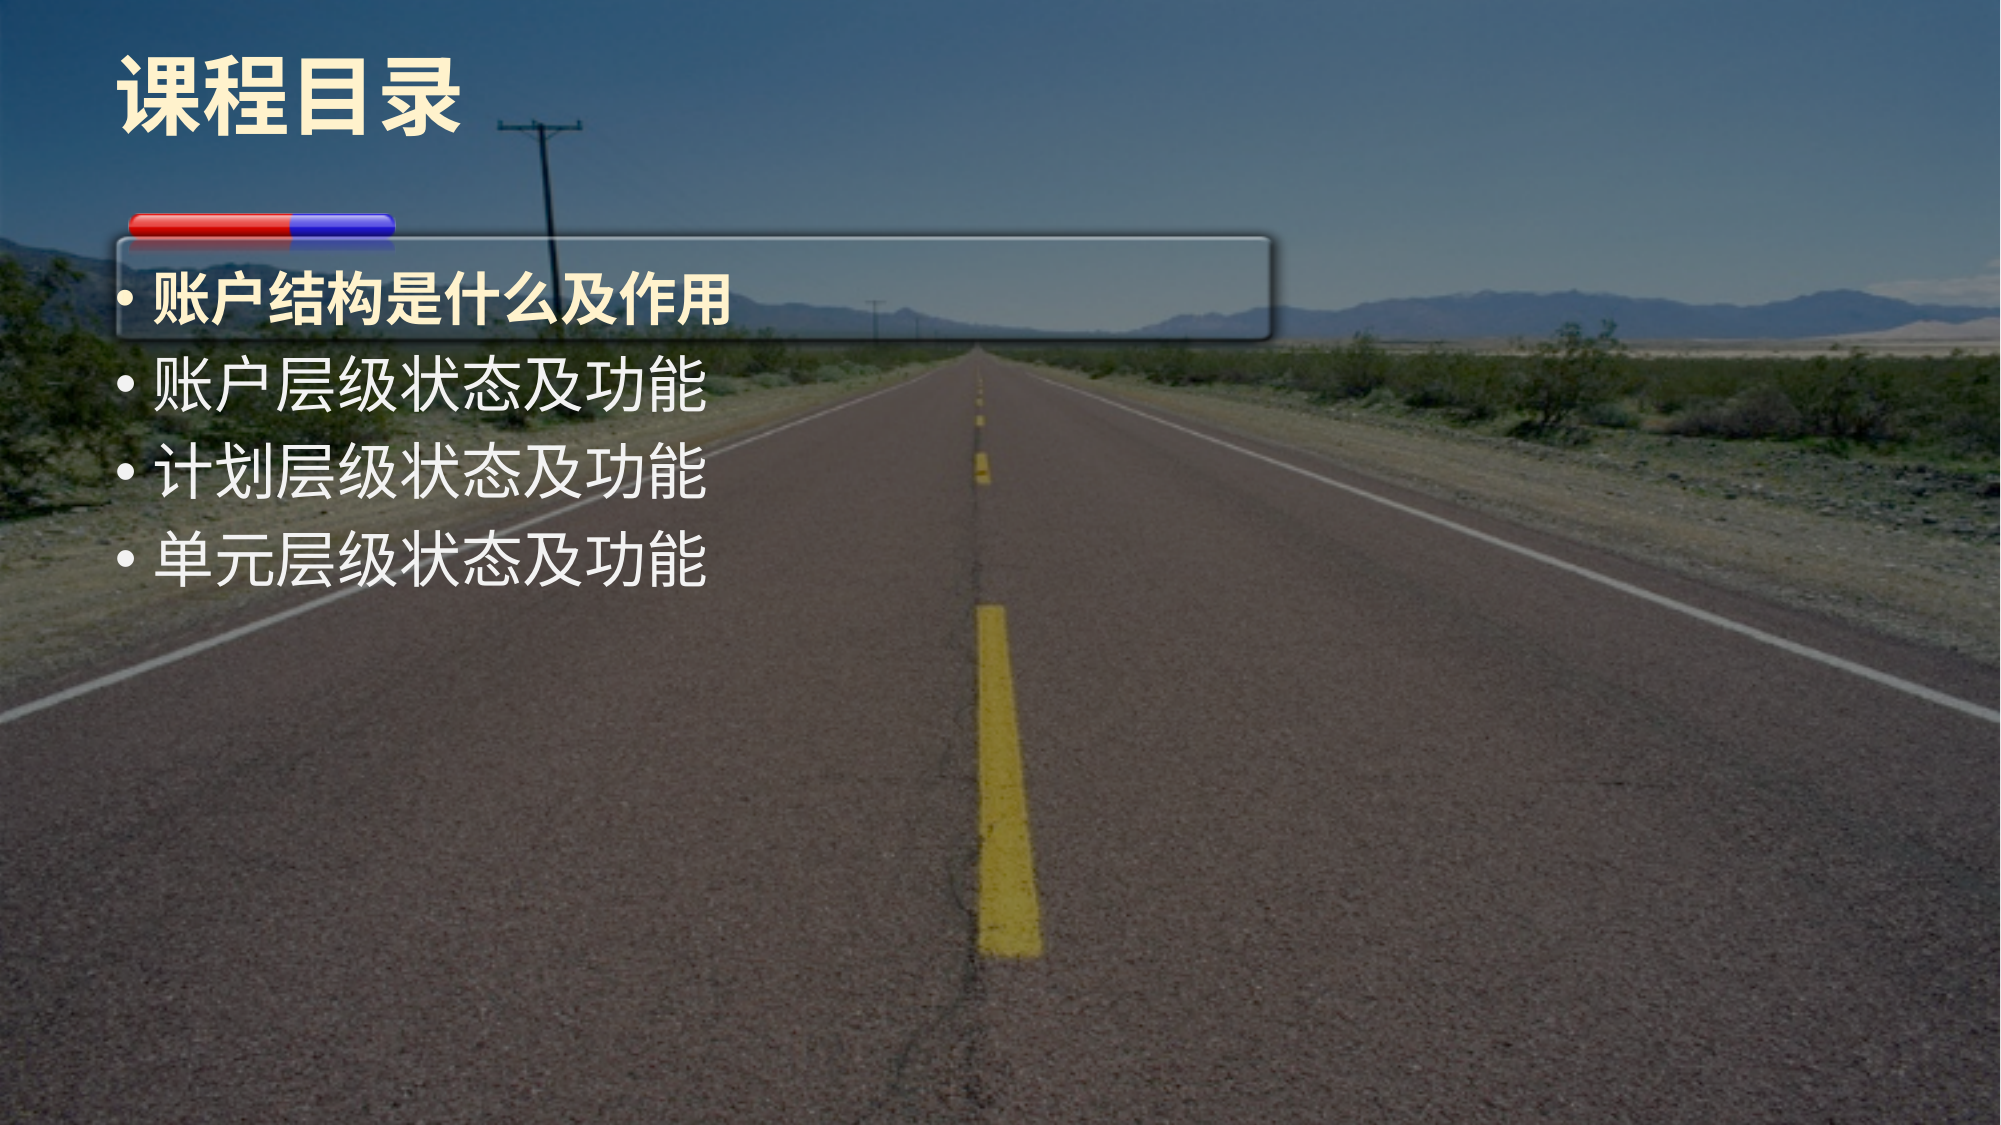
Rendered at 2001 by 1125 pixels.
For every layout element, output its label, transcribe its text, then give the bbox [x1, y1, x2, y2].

title 课程目录 [99, 45, 1521, 203]
list 账户结构是什么及作用 账户层级状态及功能 计划层级状态及功能 单元层级状态及功能 [99, 262, 1900, 1005]
picture [0, 0, 2001, 1125]
